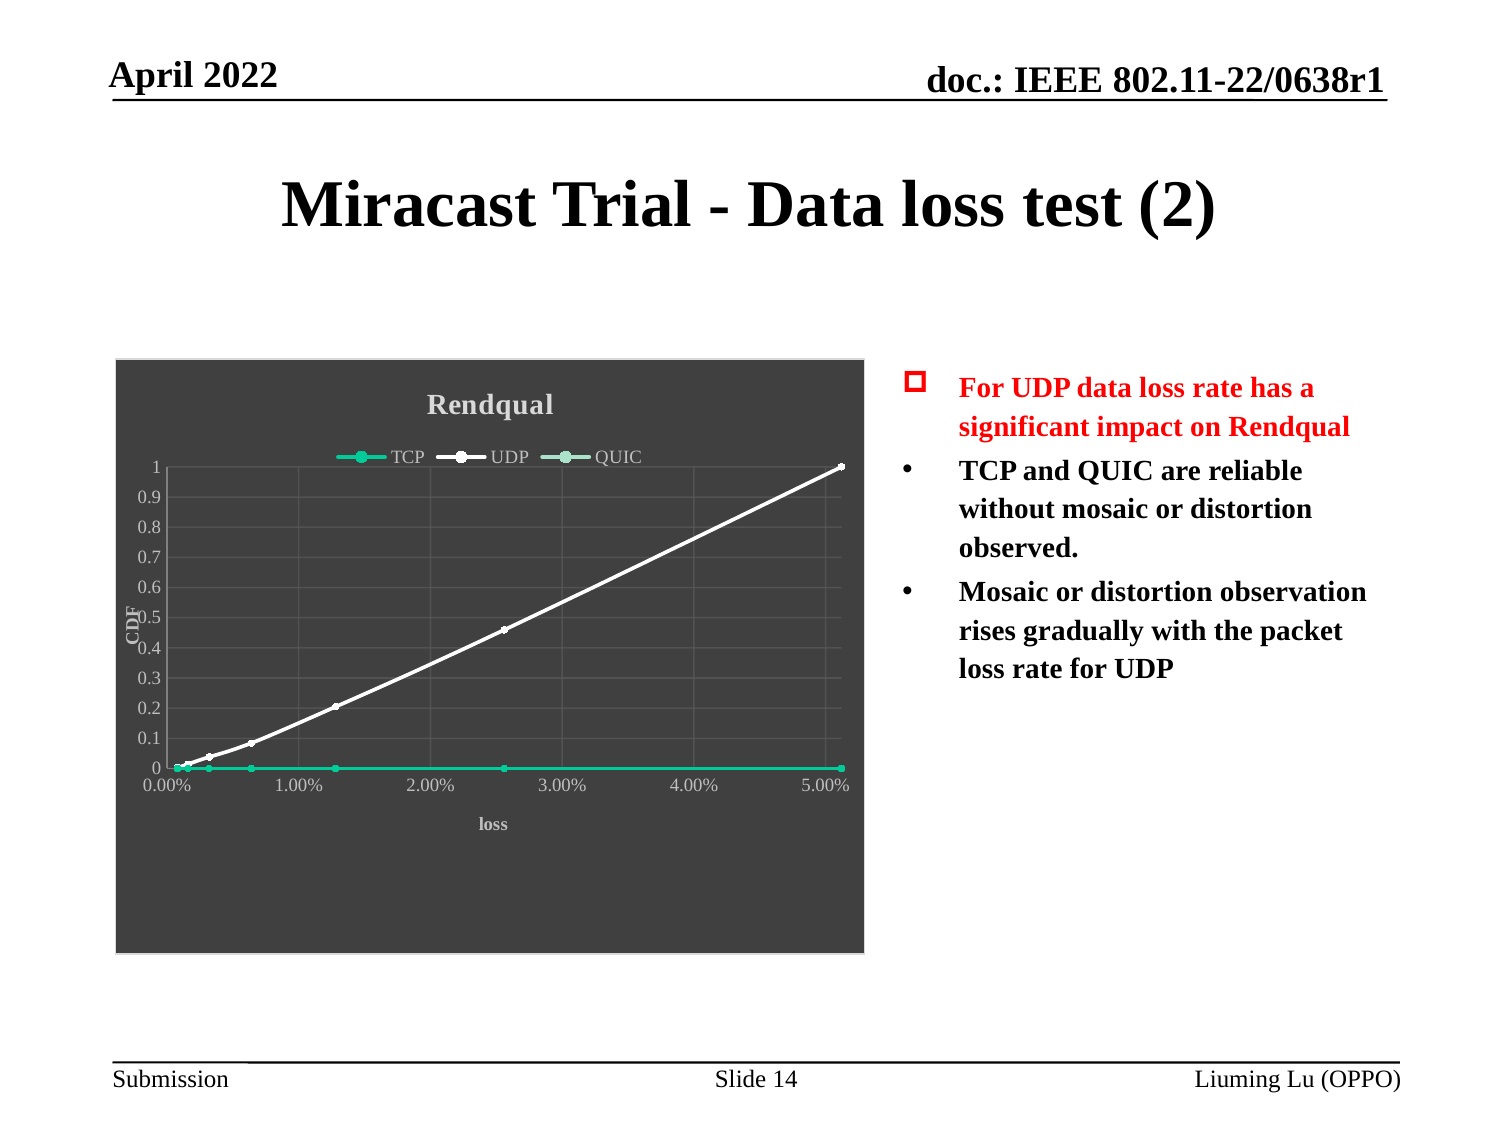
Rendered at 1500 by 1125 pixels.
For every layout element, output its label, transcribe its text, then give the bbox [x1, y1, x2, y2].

title Miracast Trial - Data loss test (2) [112, 112, 1388, 288]
footer Liuming Lu (OPPO) [949, 1061, 1402, 1093]
list For UDP data loss rate has a significant impact on Rendqual TCP and QUIC are reliable without mosaic or distortion observed. Mosaic or distortion observation rises gradually with the packet loss rate for UDP [887, 357, 1388, 938]
chart [114, 358, 866, 956]
slide_number Slide 14 [712, 1061, 800, 1093]
